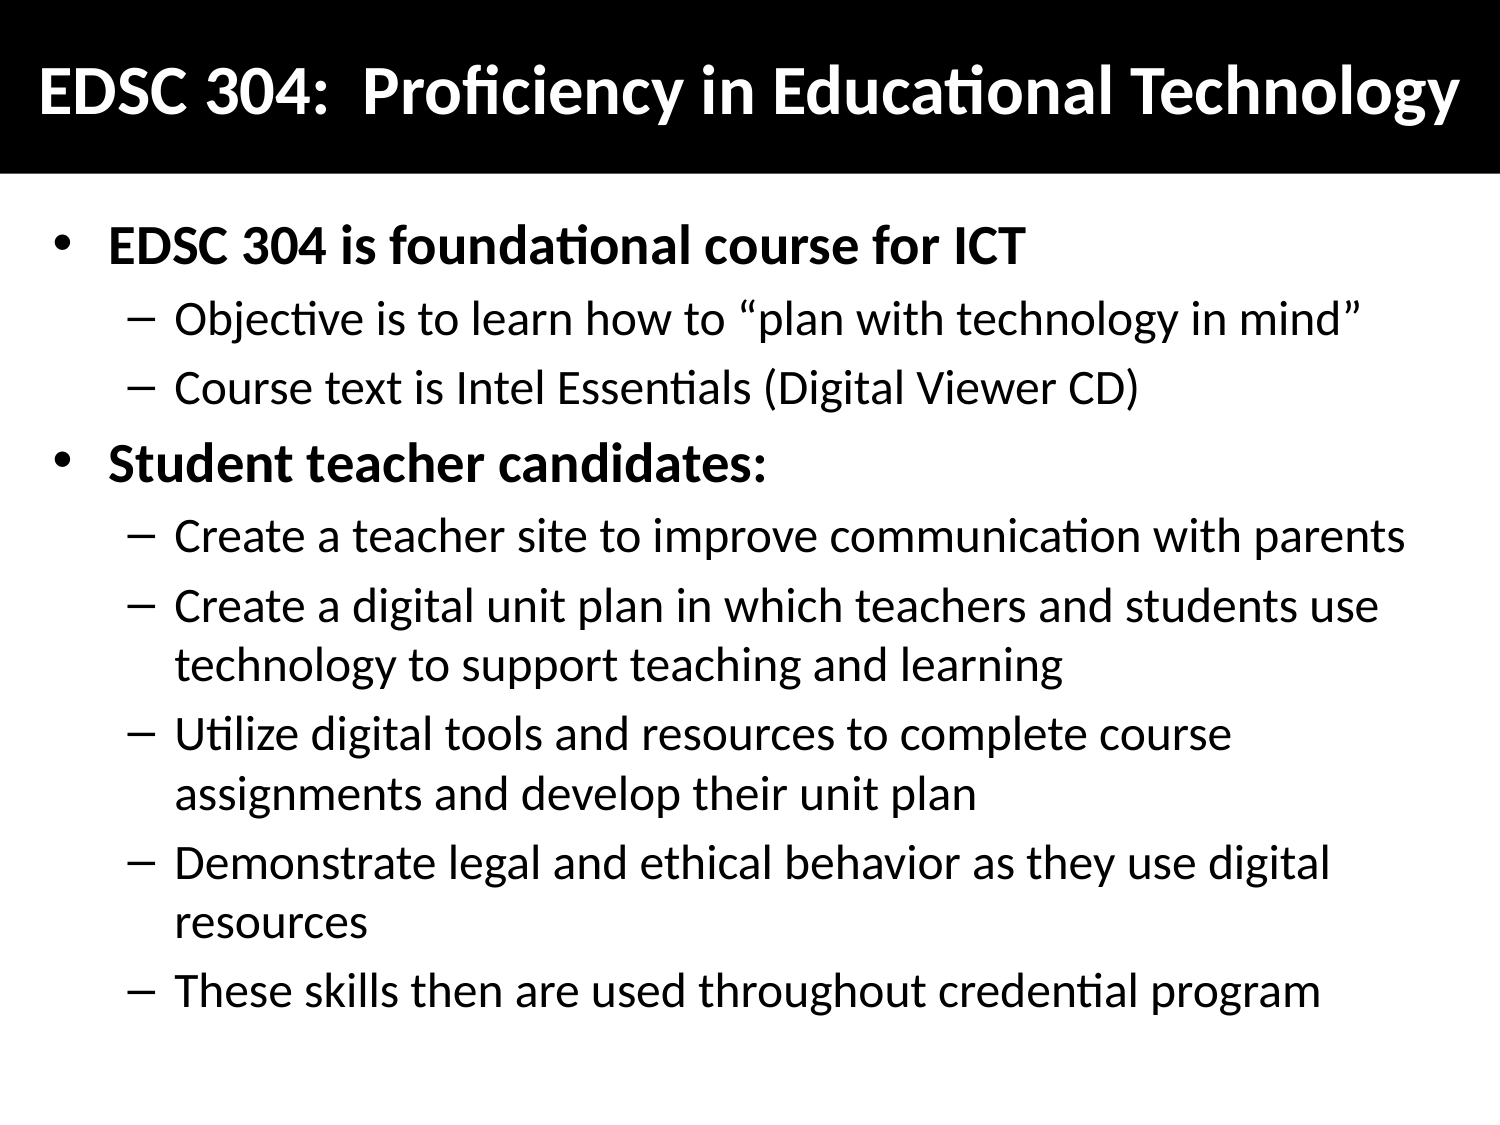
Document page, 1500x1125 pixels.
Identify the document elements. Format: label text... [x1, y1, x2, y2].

list EDSC 304 is foundational course for ICT Objective is to learn how to “plan with technology in mind” Course text is Intel Essentials (Digital Viewer CD) Student teacher candidates: Create a teacher site to improve communication with parents Create a digital unit plan in which teachers and students use technology to support teaching and learning Utilize digital tools and resources to complete course assignments and develop their unit plan Demonstrate legal and ethical behavior as they use digital resources These skills then are used throughout credential program [37, 200, 1425, 1075]
text_box EDSC 304: Proficiency in Educational Technology [0, 0, 1500, 174]
